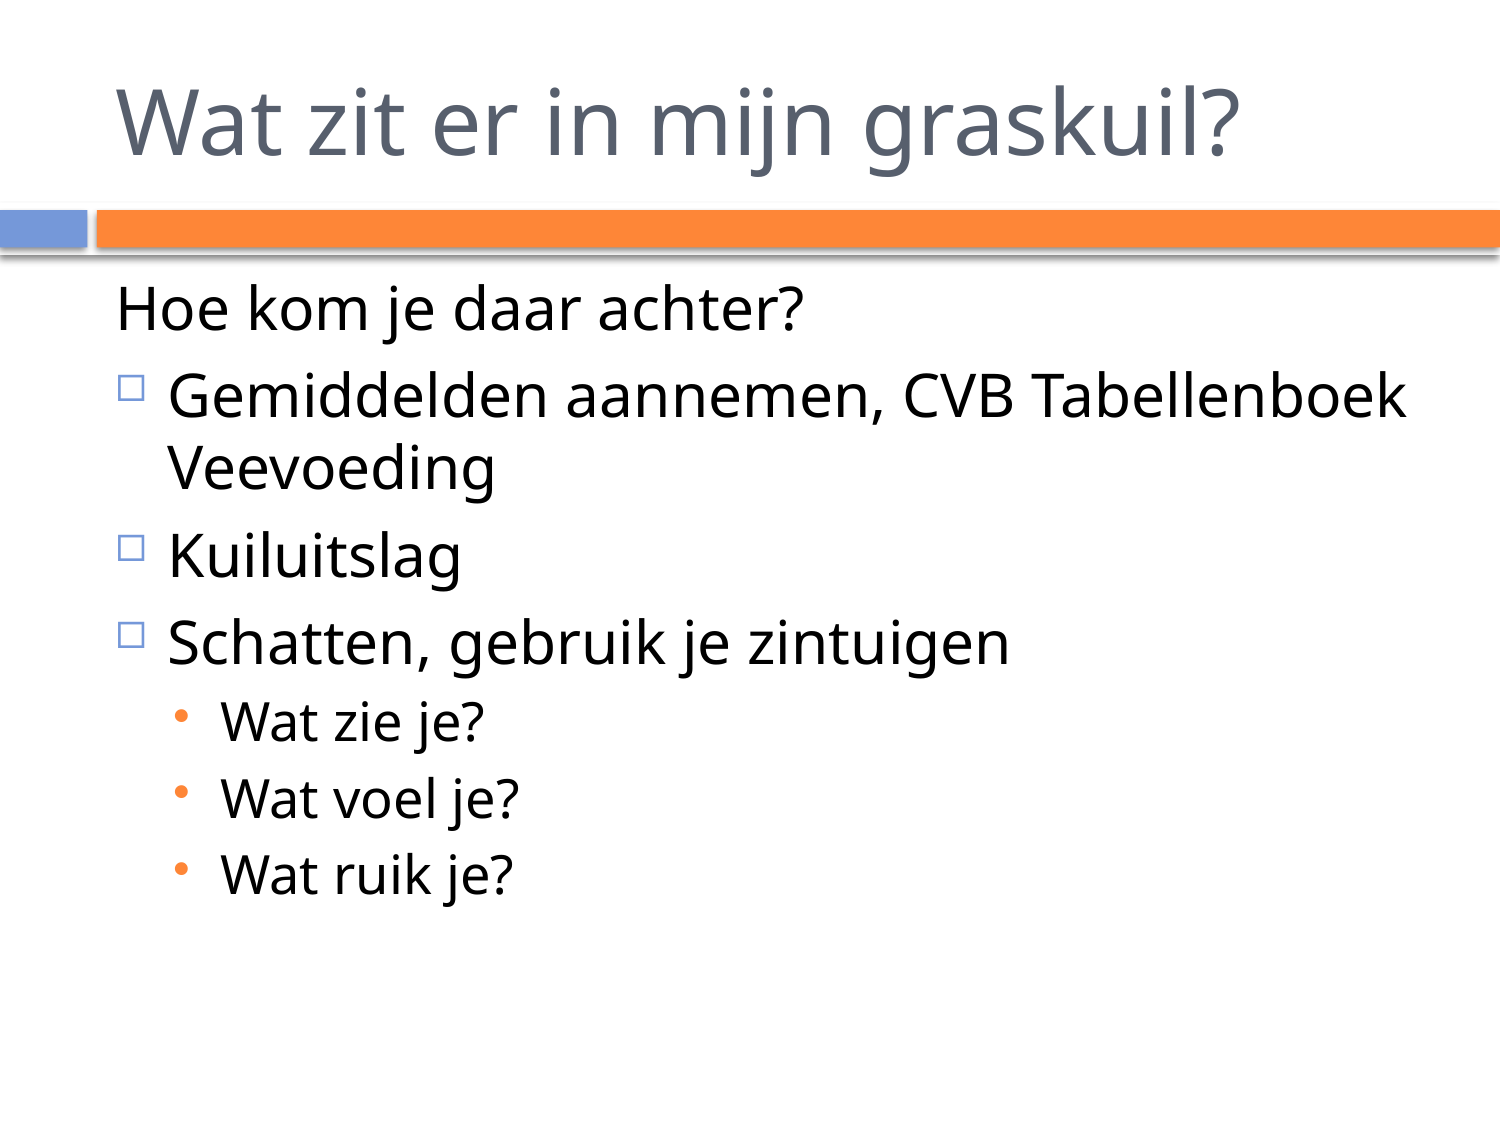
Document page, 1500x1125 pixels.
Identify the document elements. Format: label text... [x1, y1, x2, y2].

title Wat zit er in mijn graskuil? [100, 37, 1438, 200]
list Hoe kom je daar achter? Gemiddelden aannemen, CVB Tabellenboek Veevoeding Kuiluitslag Schatten, gebruik je zintuigen Wat zie je? Wat voel je? Wat ruik je? [100, 262, 1438, 1000]
